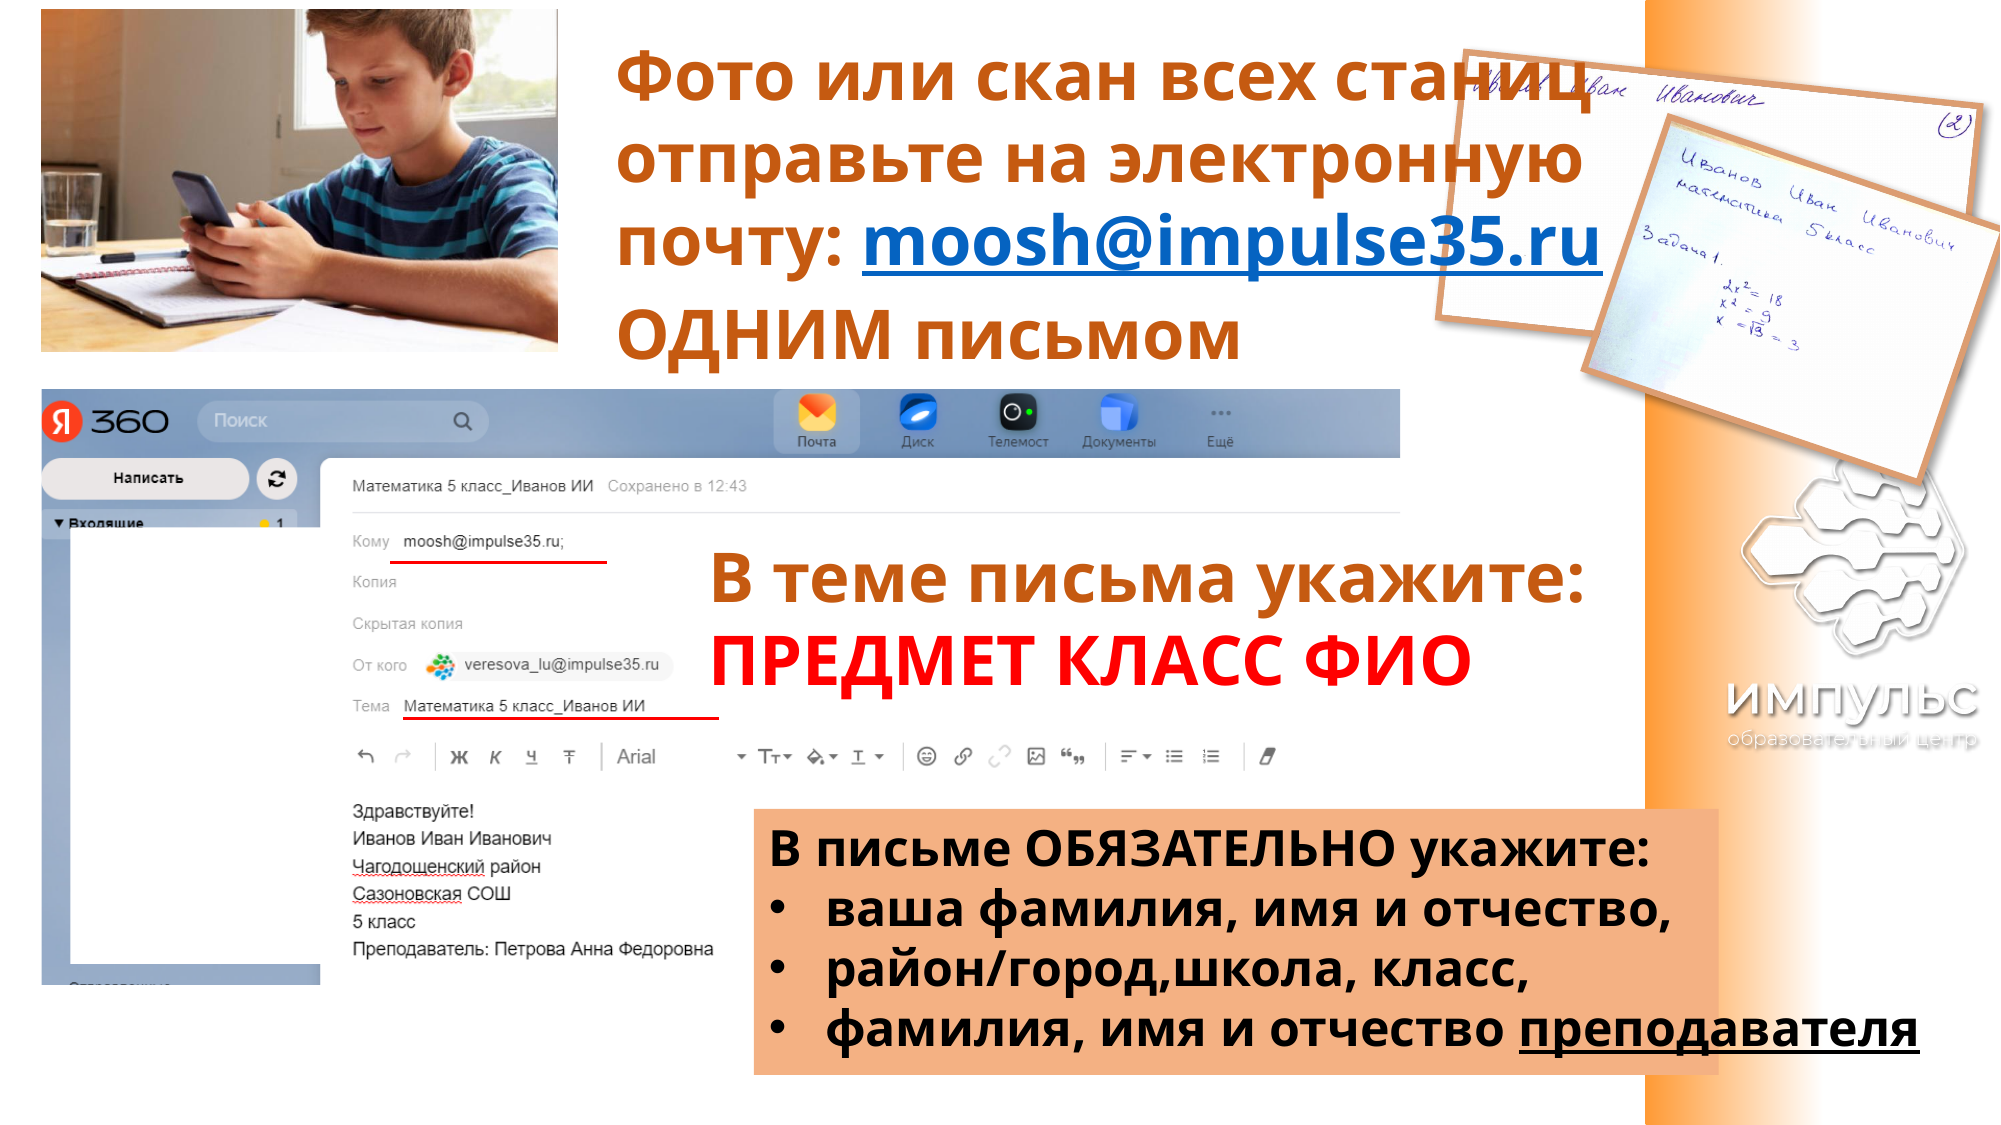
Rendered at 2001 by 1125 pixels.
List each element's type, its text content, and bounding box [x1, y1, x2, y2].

text_box В теме письма укажите: ПРЕДМЕТ КЛАСС ФИО [1401, 526, 1461, 582]
text_box В письме ОБЯЗАТЕЛЬНО укажите: ваша фамилия, имя и отчество, район/город,школа, класс, фамилия, имя и отчество преподавателя [753, 808, 1719, 1075]
picture [1453, 77, 1999, 477]
text_box Фото или скан всех станиц отправьте на электронную почту: moosh@impulse35.ru ОДНИМ письмом [601, 21, 1671, 380]
picture [41, 9, 558, 352]
picture [41, 389, 1401, 985]
picture [1686, 435, 2001, 761]
